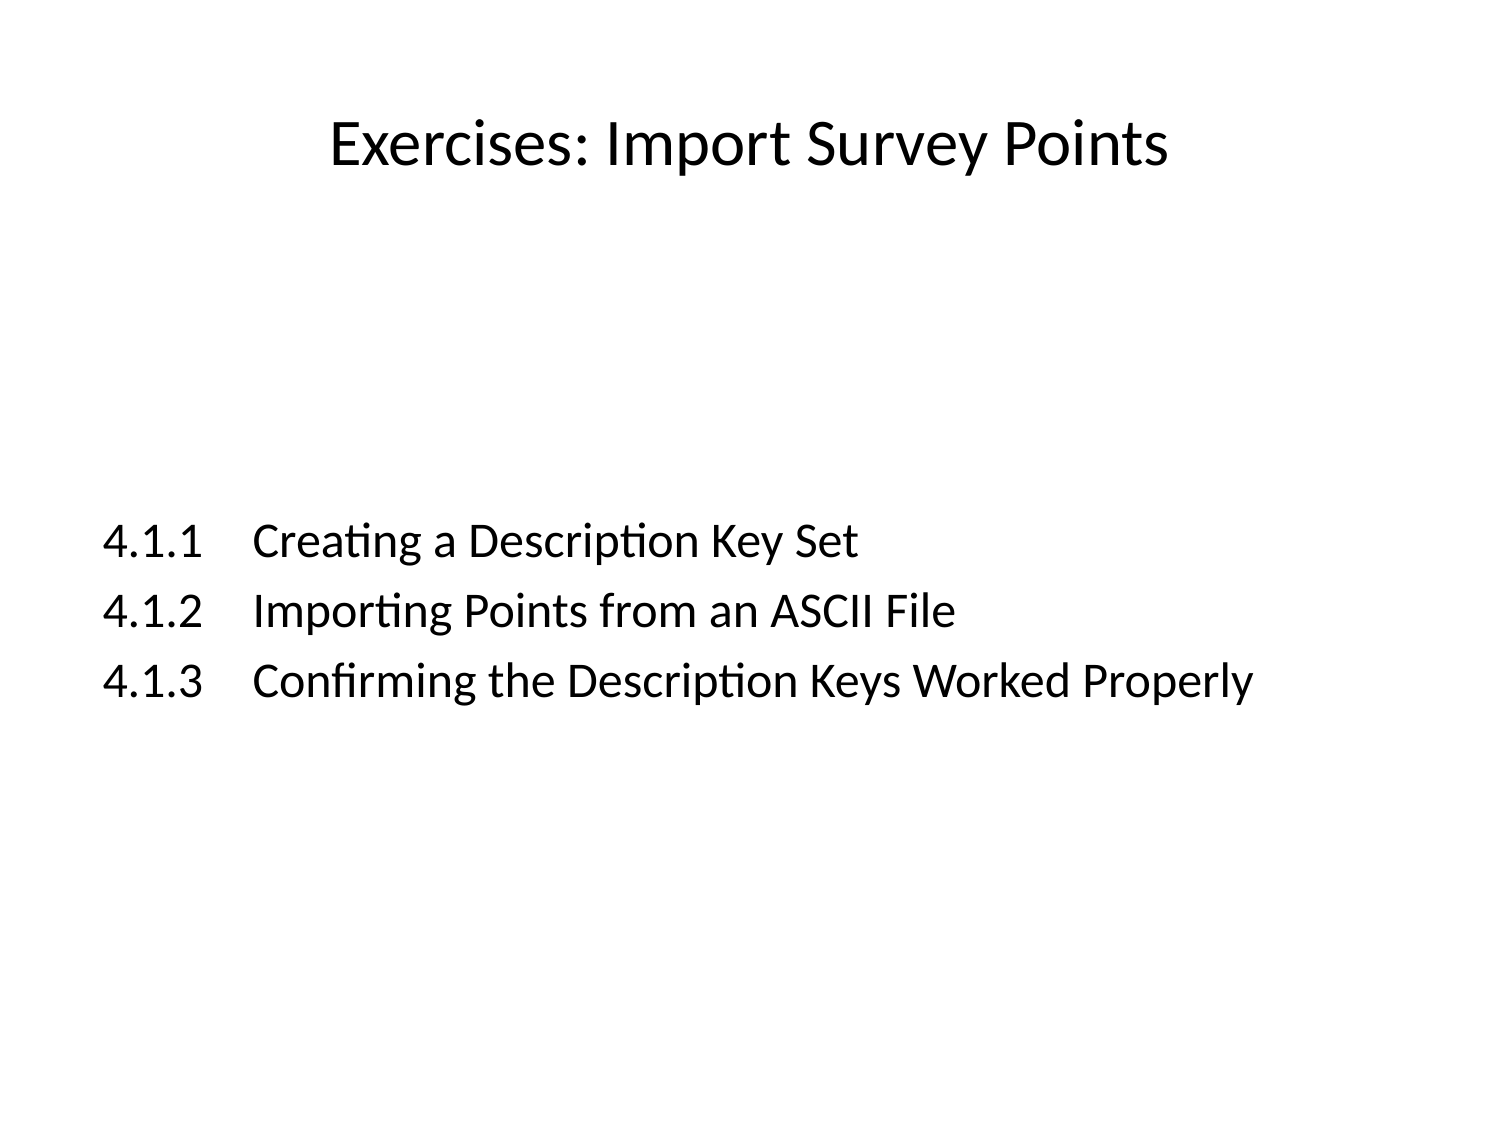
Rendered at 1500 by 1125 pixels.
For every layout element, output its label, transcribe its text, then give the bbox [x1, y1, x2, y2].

list 4.1.1 Creating a Description Key Set 4.1.2 Importing Points from an ASCII File 4.1.3 Confirming the Description Keys Worked Properly [87, 500, 1425, 850]
title Exercises: Import Survey Points [75, 45, 1425, 233]
